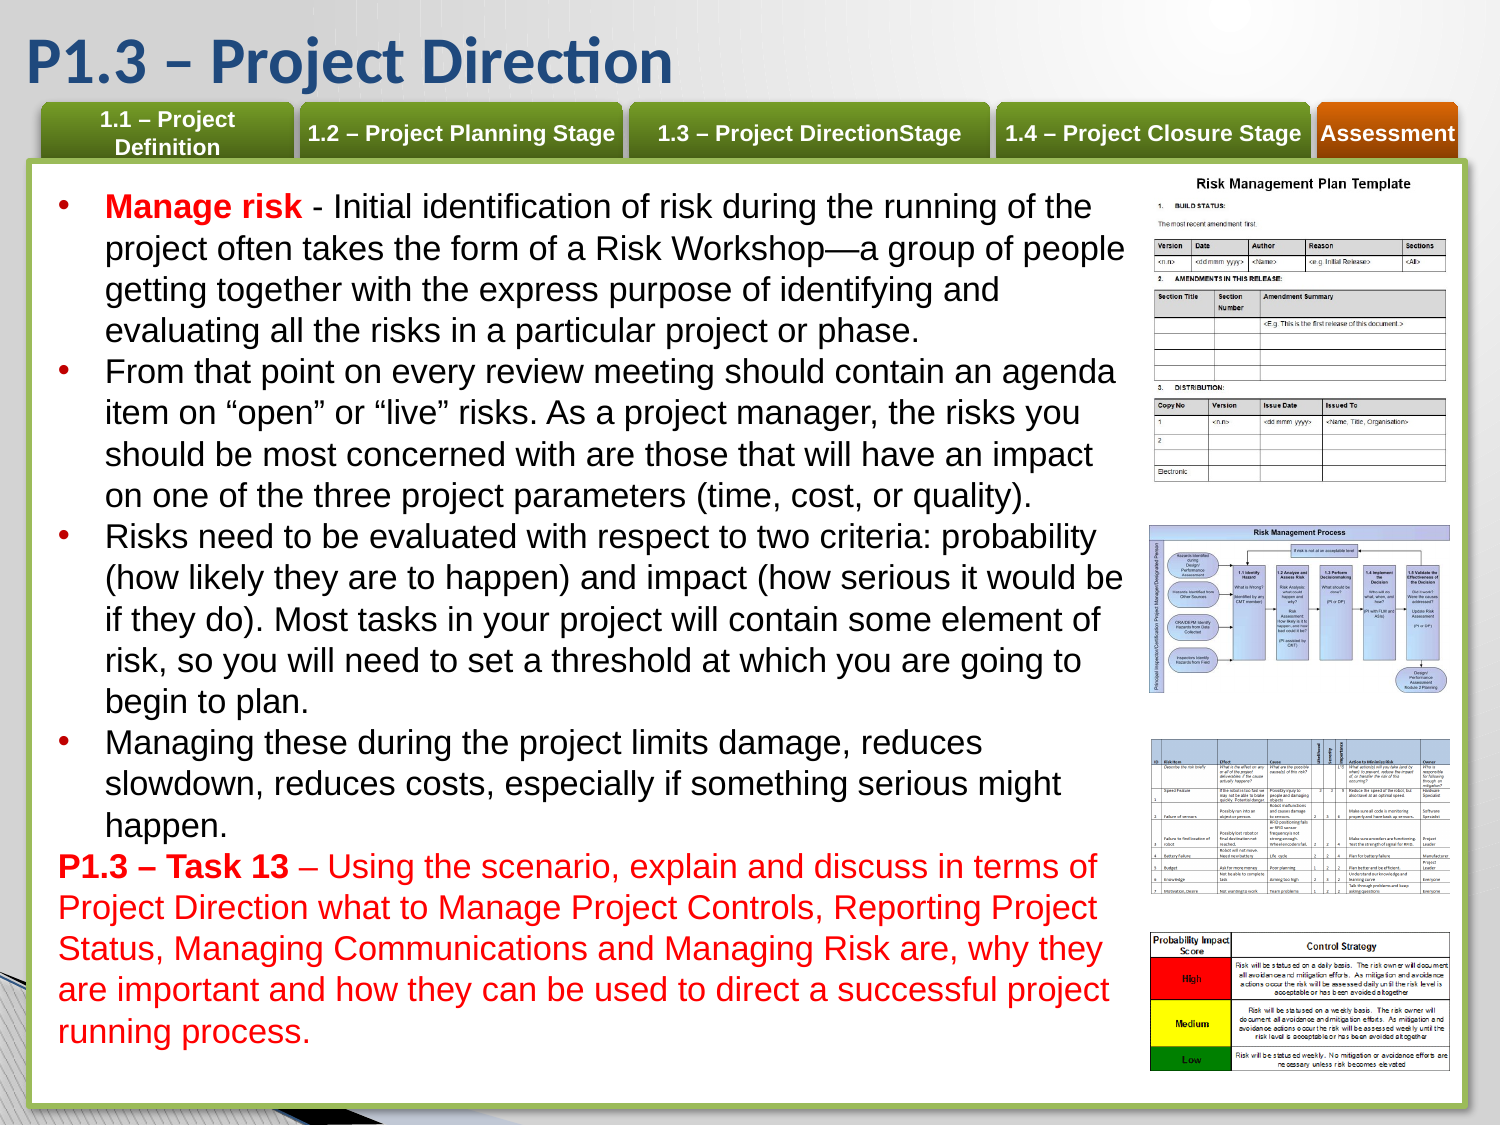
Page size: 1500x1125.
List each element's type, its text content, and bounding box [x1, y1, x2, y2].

picture [1149, 525, 1450, 693]
title P1.3 – Project Direction [11, 11, 1465, 102]
picture [1151, 739, 1450, 894]
picture [1149, 176, 1450, 485]
picture [1150, 931, 1450, 1071]
picture [281, 1114, 303, 1125]
text_box Manage risk - Initial identification of risk during the running of the project often takes the form of a Risk Workshop—a group of people getting together with the express purpose of identifying and evaluating all the risks in a particular project or phase. From that point on every review meeting should contain an agenda item on “open” or “live” risks. As a project manager, the risks you should be most concerned with are those that will have an impact on one of the three project parameters (time, cost, or quality). Risks need to be evaluated with respect to two criteria: probability (how likely they are to happen) and impact (how serious it would be if they do). Most tasks in your project will contain some element of risk, so you will need to set a threshold at which you are going to begin to plan. Managing these during the project limits damage, reduces slowdown, reduces costs, especially if something serious might happen. P1.3 – Task 13 – Using the scenario, explain and discuss in terms of Project Direction what to Manage Project Controls, Reporting Project Status, Managing Communications and Managing Risk are, why they are important and how they can be used to direct a successful project running process. [43, 176, 1152, 1058]
